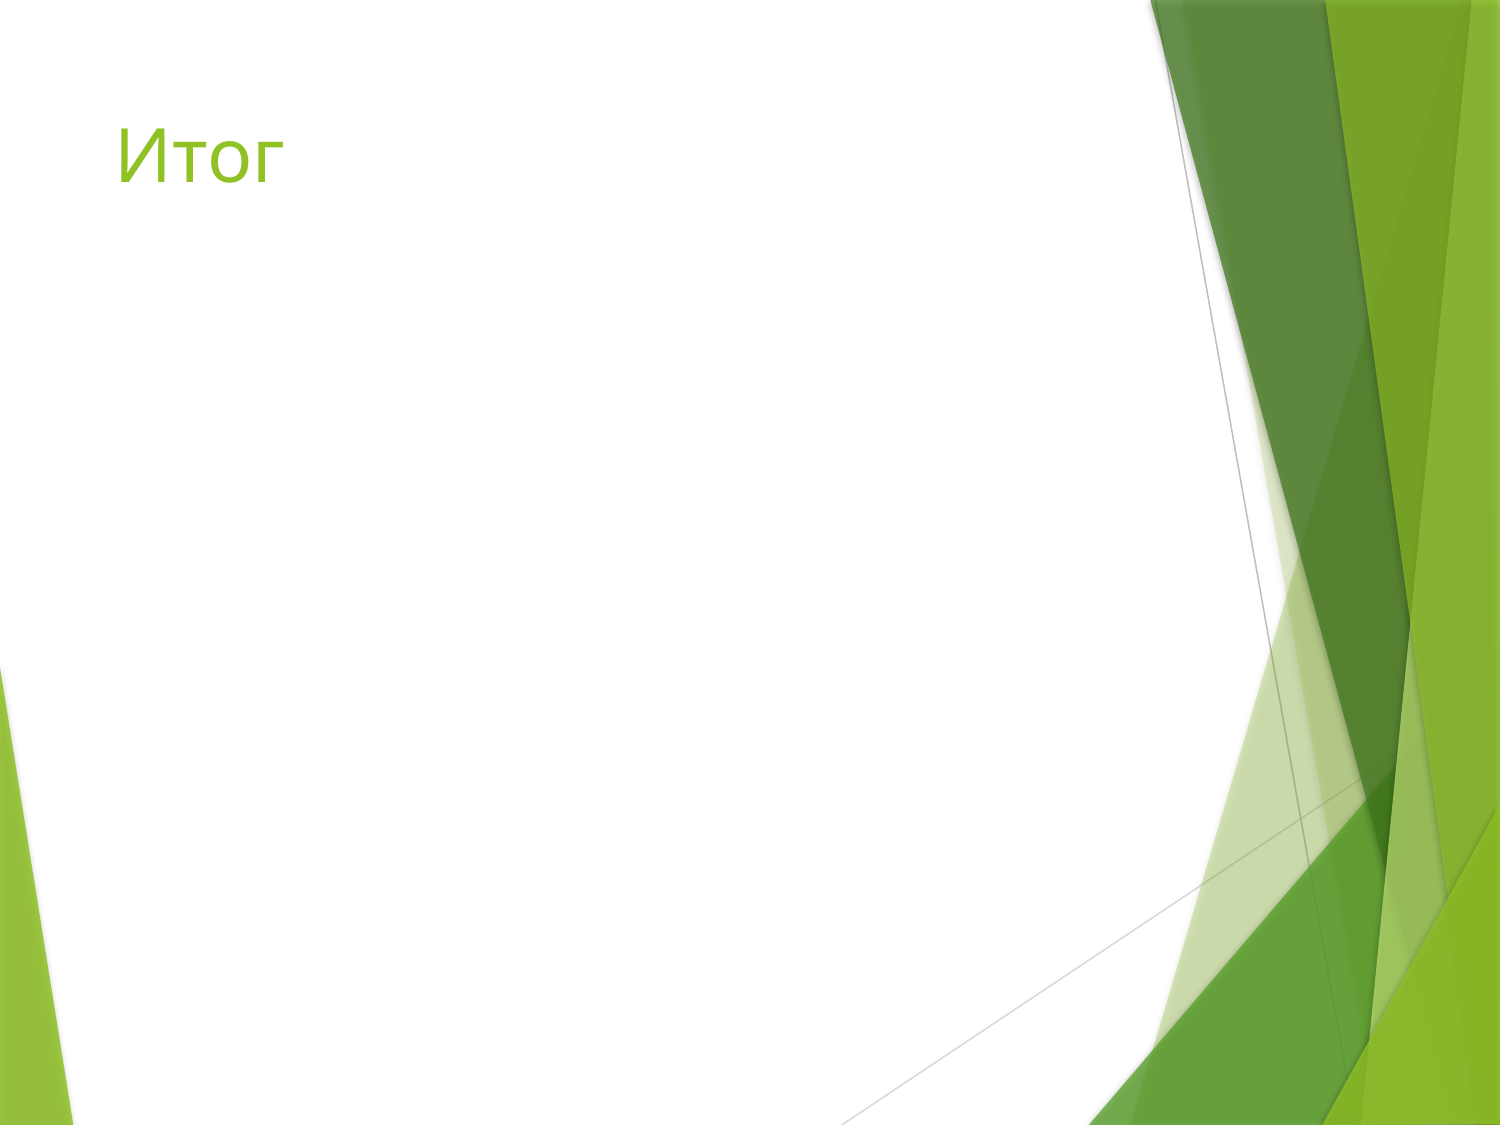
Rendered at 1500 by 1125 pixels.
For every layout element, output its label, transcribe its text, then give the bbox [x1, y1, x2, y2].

title Итог [99, 99, 1142, 317]
